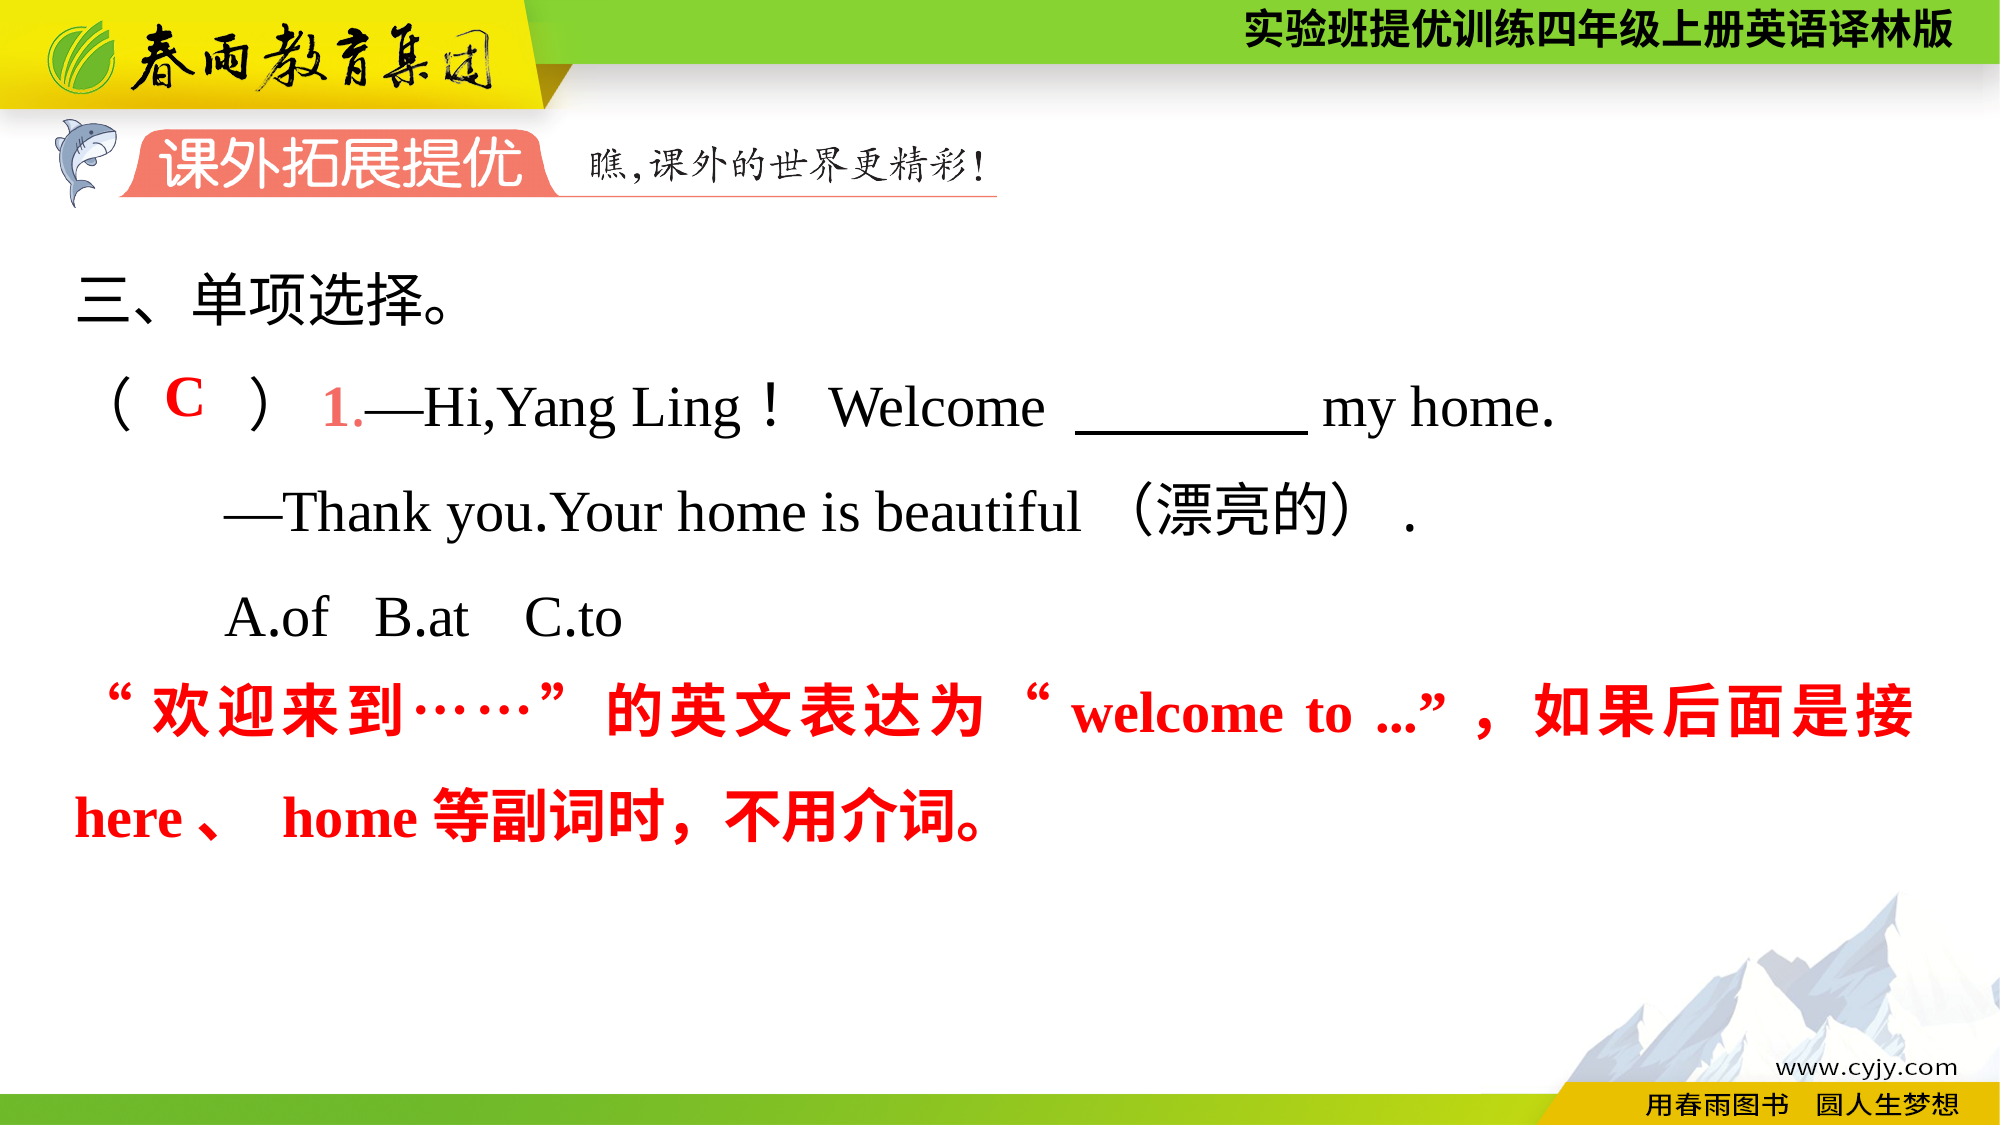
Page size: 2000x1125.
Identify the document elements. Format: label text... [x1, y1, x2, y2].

text_box “欢迎来到……”的英文表达为“welcome to ...”，如果后面是接here、 home等副词时，不用介词。 [59, 632, 1944, 858]
list 三、单项选择。 （ ）1.—Hi,Yang Ling！Welcome my home. —Thank you.Your home is beautiful（漂亮的）. A.of B.at C.to [59, 221, 1944, 632]
picture [0, 0, 2000, 1125]
text_box C [149, 350, 222, 436]
